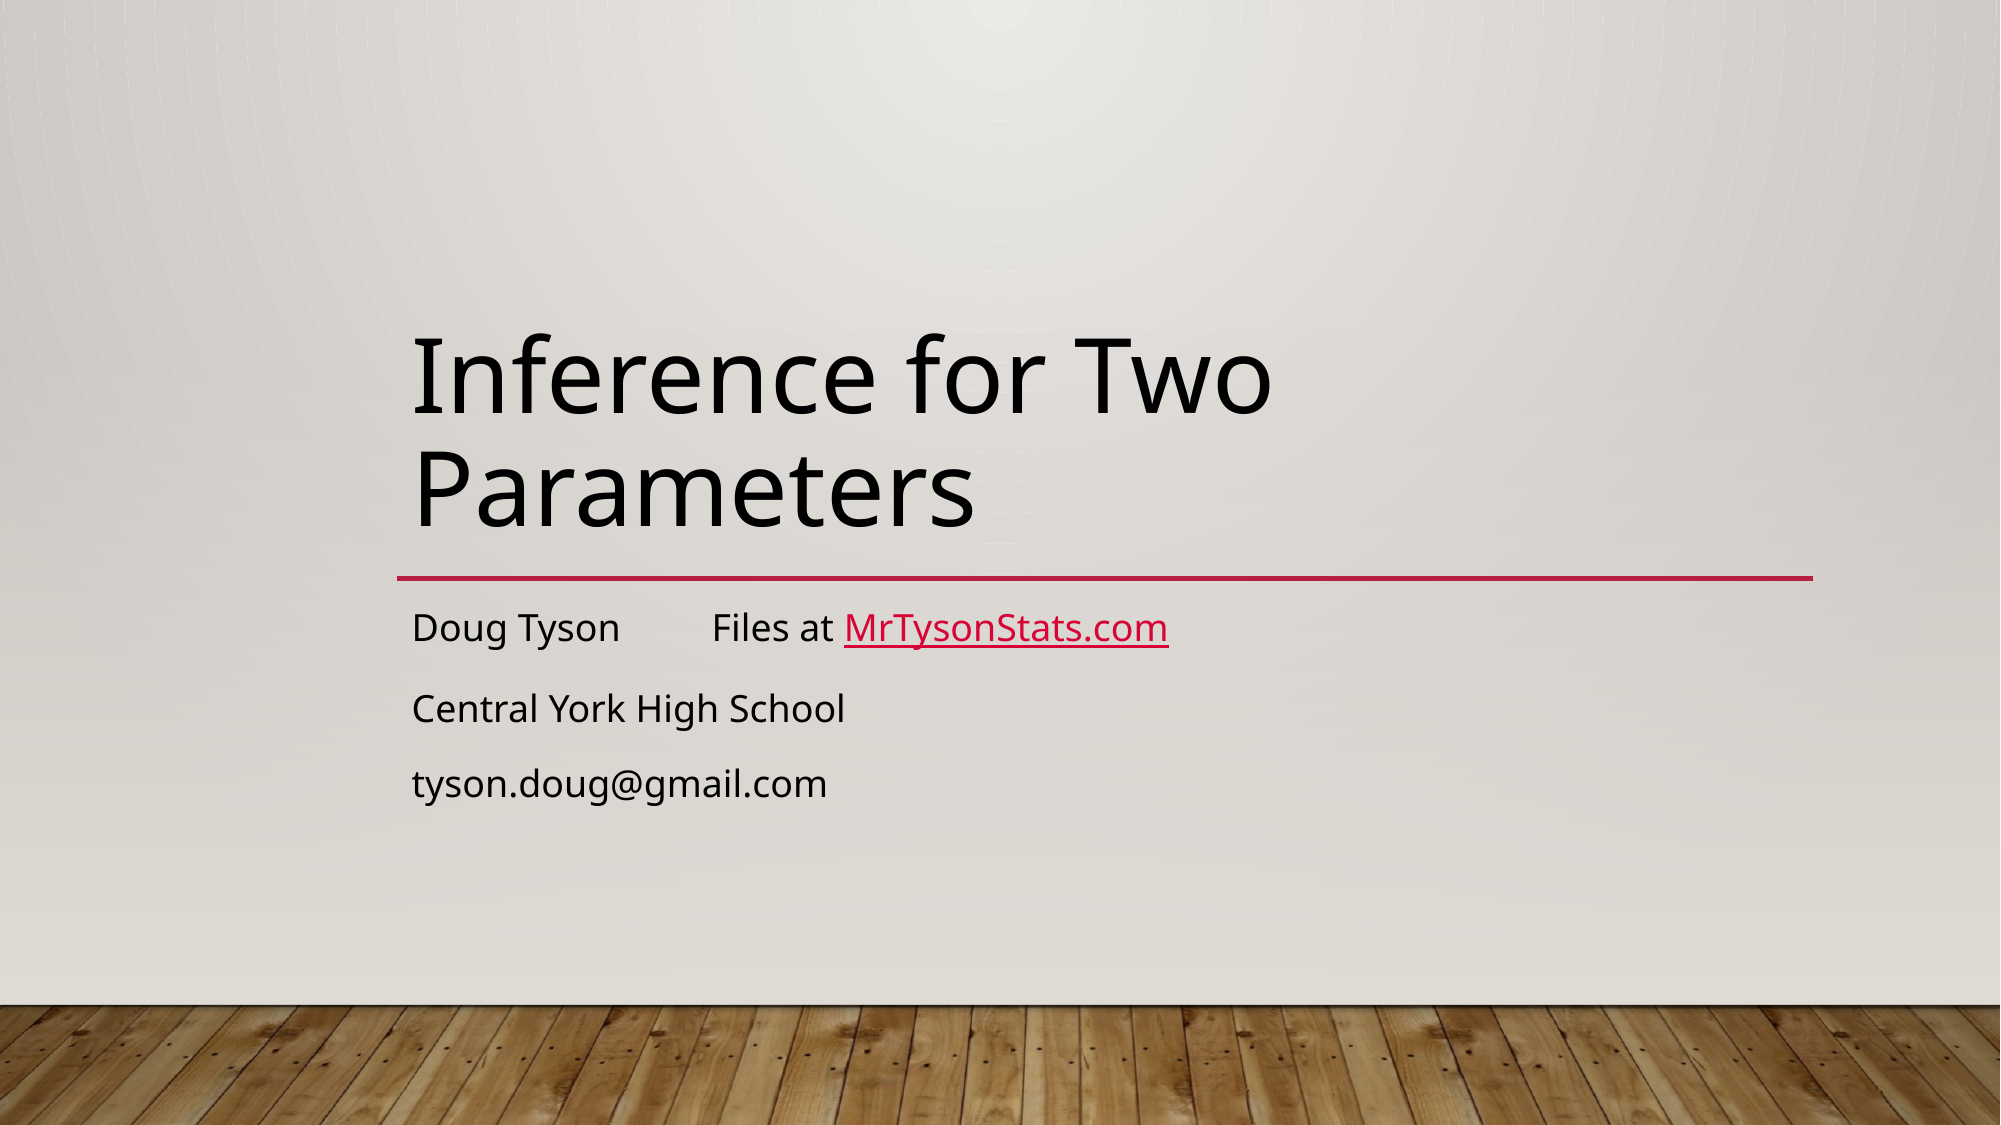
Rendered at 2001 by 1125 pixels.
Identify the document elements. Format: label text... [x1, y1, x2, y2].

picture [0, 1005, 2000, 1125]
subtitle Doug Tyson Files at MrTysonStats.com Central York High School tyson.doug@gmail.com [396, 579, 1814, 852]
title Inference for Two Parameters [396, 131, 1814, 549]
